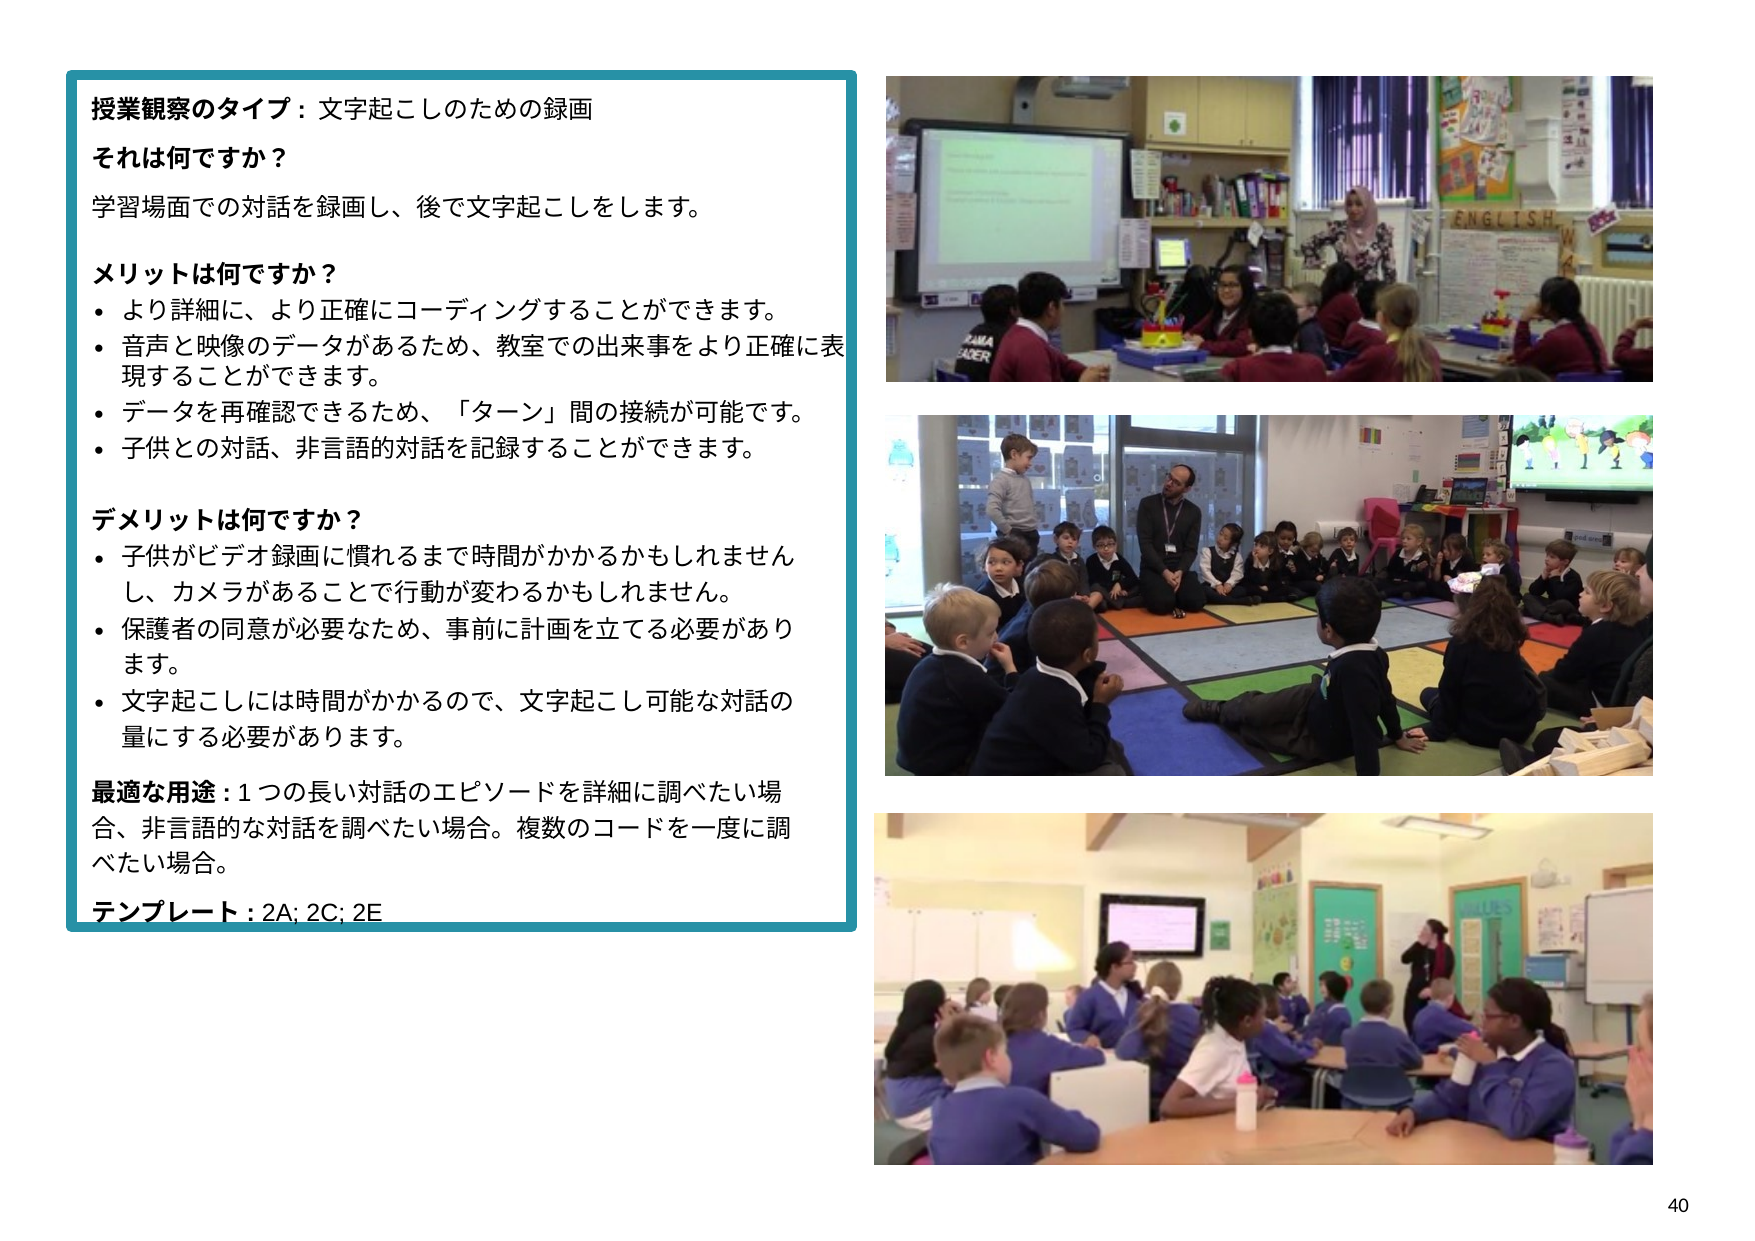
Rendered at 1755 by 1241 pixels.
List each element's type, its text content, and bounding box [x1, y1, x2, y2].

picture [885, 76, 1653, 382]
slide_number 40 [1661, 1189, 1698, 1241]
picture [885, 415, 1653, 776]
picture [873, 813, 1653, 1165]
text_box 授業観察のタイプ: 文字起こしのための録画 それは何ですか？ 学習場面での対話を録画し、後で文字起こしをします。 メリットは何ですか？ より詳細に、より正確にコーディングすることができます。 音声と映像のデータがあるため、教室での出来事をより正確に表現することができます。 データを再確認できるため、「ターン」間の接続が可能です。 子供との対話、非言語的対話を記録することができます。 デメリットは何ですか？ 子供がビデオ録画に慣れるまで時間がかかるかもしれませんし、カメラがあることで行動が変わるかもしれません。 保護者の同意が必要なため、事前に計画を立てる必要があります。 文字起こしには時間がかかるので、文字起こし可能な対話の量にする必要があります。 最適な用途: 1つの長い対話のエピソードを詳細に調べたい場合、非言語的な対話を調べたい場合。複数のコードを一度に調べたい場合。 テンプレート: 2A; 2C; 2E [71, 74, 852, 927]
